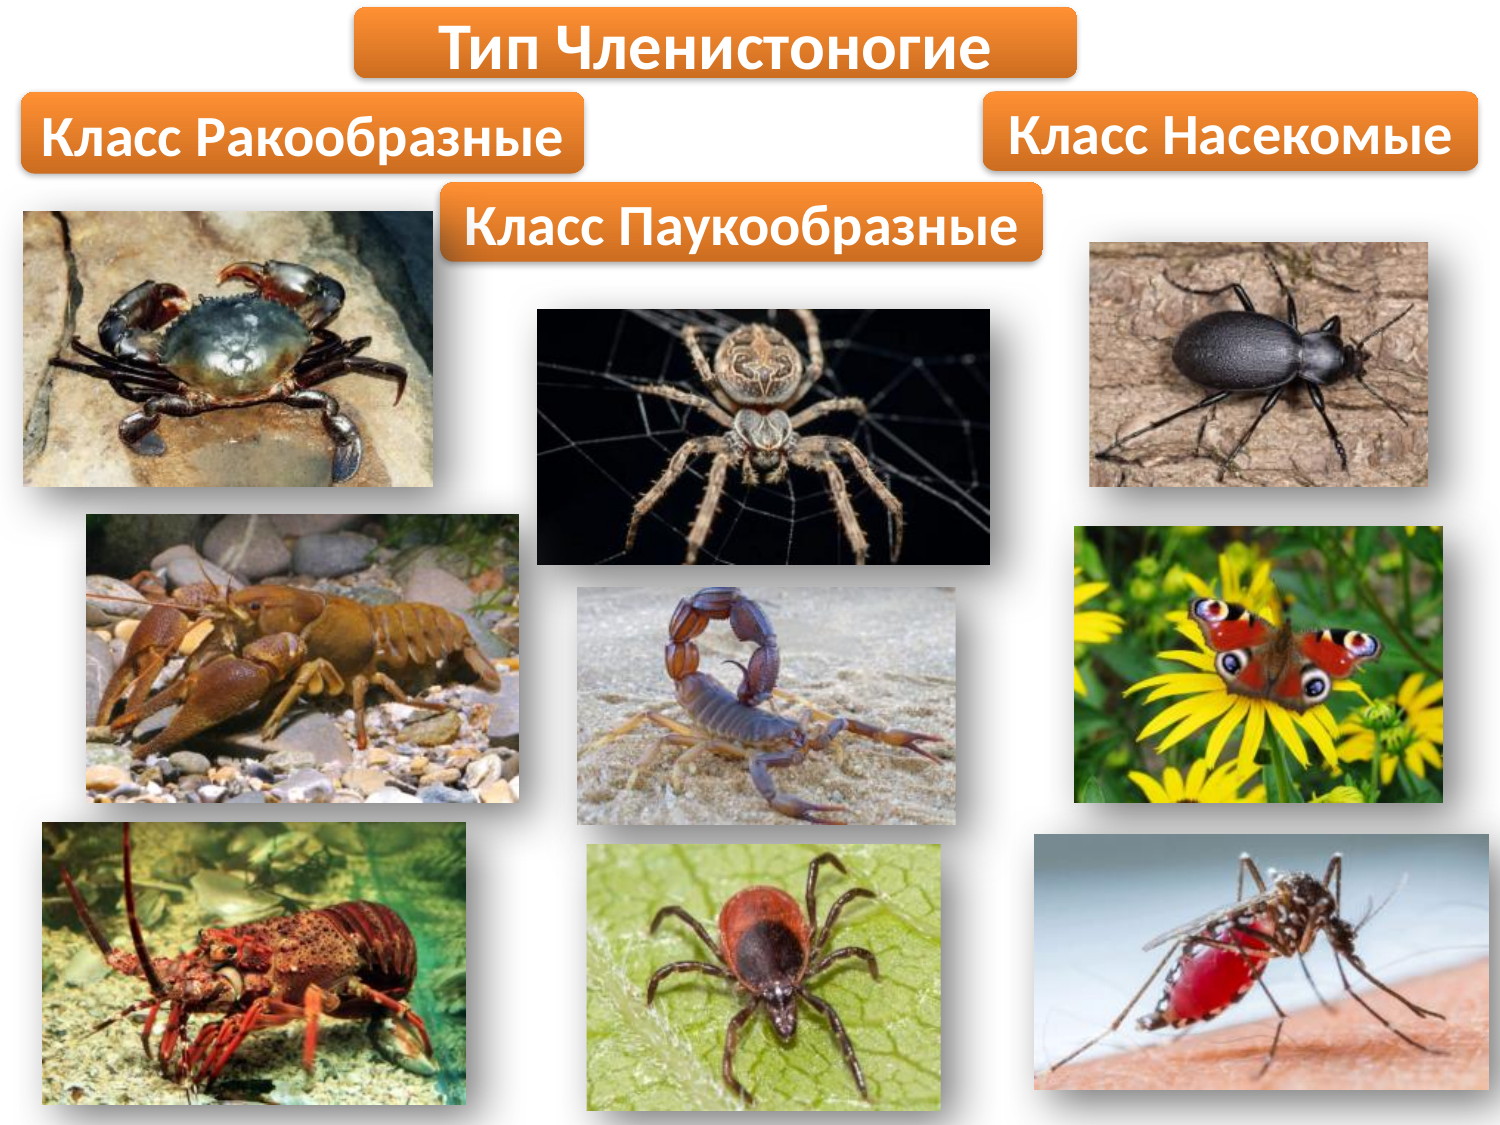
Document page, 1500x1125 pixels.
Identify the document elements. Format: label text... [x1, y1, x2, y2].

picture [576, 586, 956, 825]
picture [42, 822, 466, 1105]
picture [537, 309, 991, 565]
picture [586, 844, 942, 1112]
text_box Тип Членистоногие [354, 7, 1078, 79]
text_box Класс Насекомые [982, 91, 1479, 171]
picture [1034, 833, 1489, 1090]
picture [86, 514, 519, 803]
picture [23, 211, 433, 487]
picture [1074, 526, 1444, 803]
text_box Класс Паукообразные [440, 182, 1043, 262]
text_box Класс Ракообразные [21, 91, 585, 174]
picture [1089, 241, 1429, 487]
